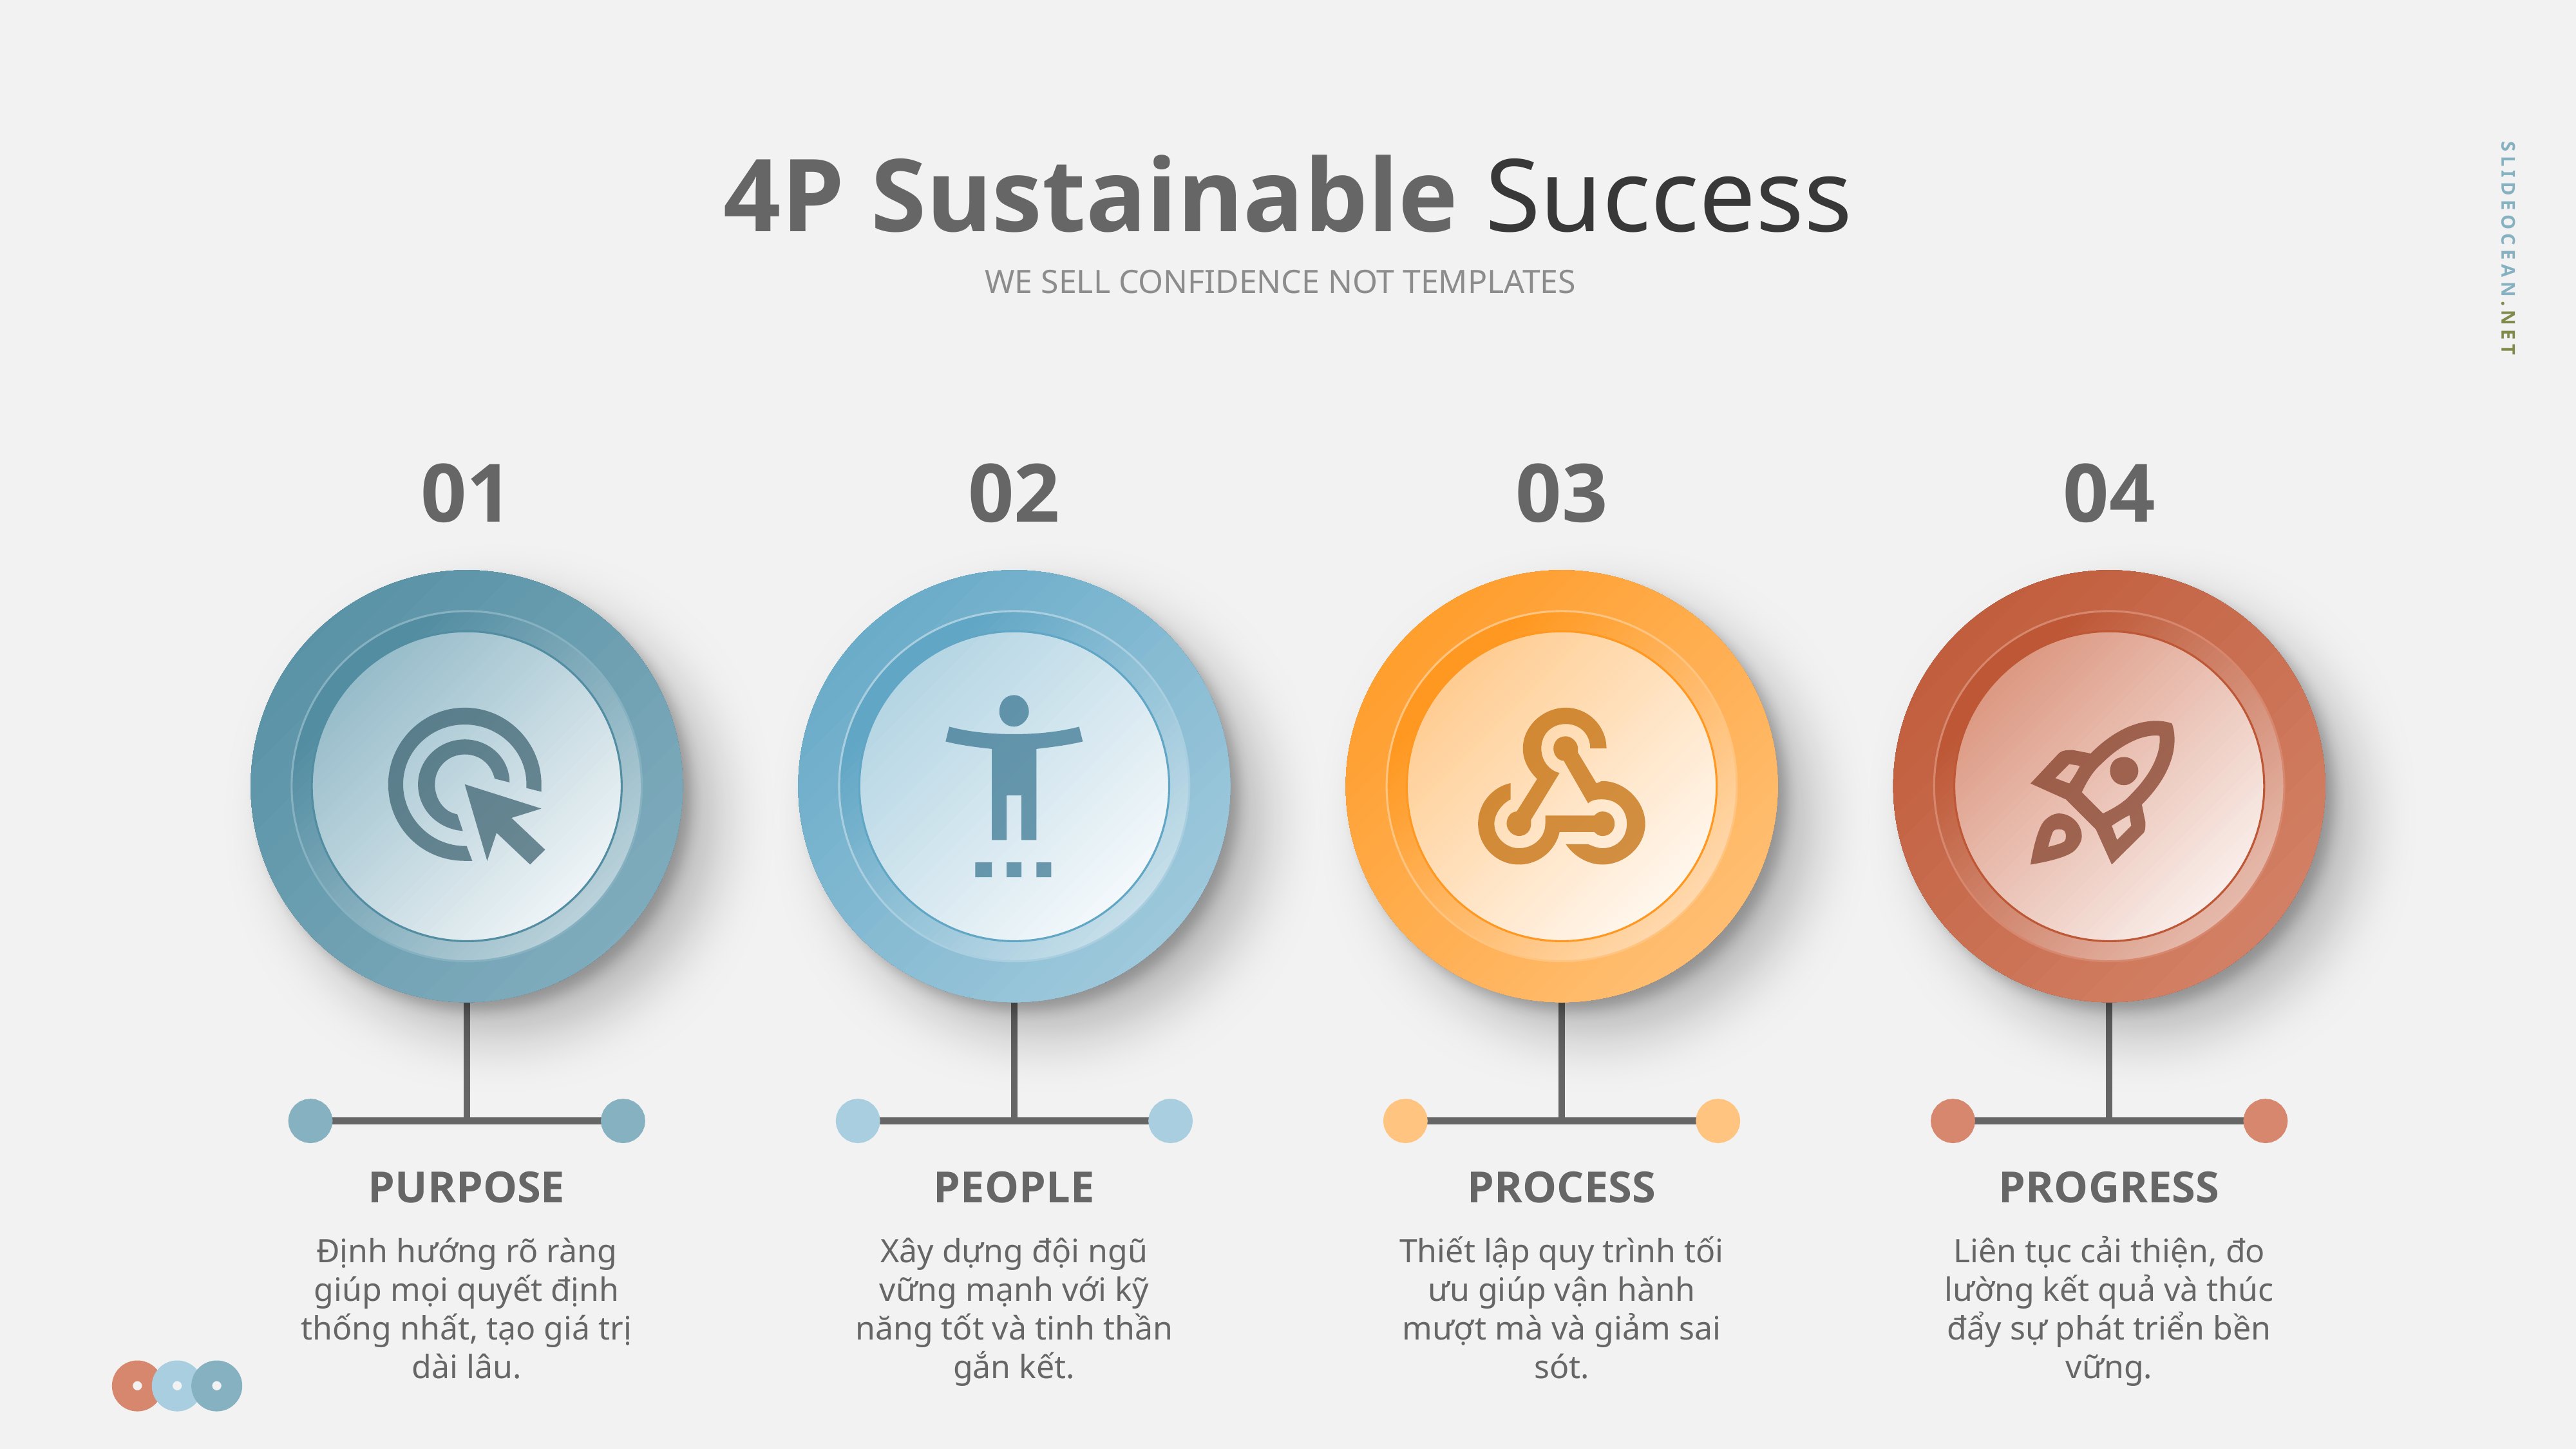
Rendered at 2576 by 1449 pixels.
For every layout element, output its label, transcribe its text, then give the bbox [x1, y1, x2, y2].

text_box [1893, 569, 2326, 1003]
text_box 04 [1934, 437, 2285, 544]
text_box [250, 569, 683, 1003]
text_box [838, 1154, 1190, 1353]
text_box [1386, 1154, 1738, 1392]
text_box 02 [838, 437, 1189, 544]
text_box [1933, 1154, 2285, 1392]
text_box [845, 1003, 1183, 1133]
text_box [1393, 1003, 1731, 1133]
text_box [1940, 1003, 2278, 1133]
text_box 03 [1387, 437, 1737, 544]
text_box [291, 1154, 643, 1392]
text_box WE SELL CONFIDENCE NOT TEMPLATES [975, 256, 1586, 305]
text_box 01 [291, 437, 642, 544]
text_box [1345, 569, 1778, 1003]
text_box 4P Sustainable Success [714, 126, 1862, 257]
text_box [797, 569, 1231, 1003]
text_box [298, 1003, 636, 1133]
